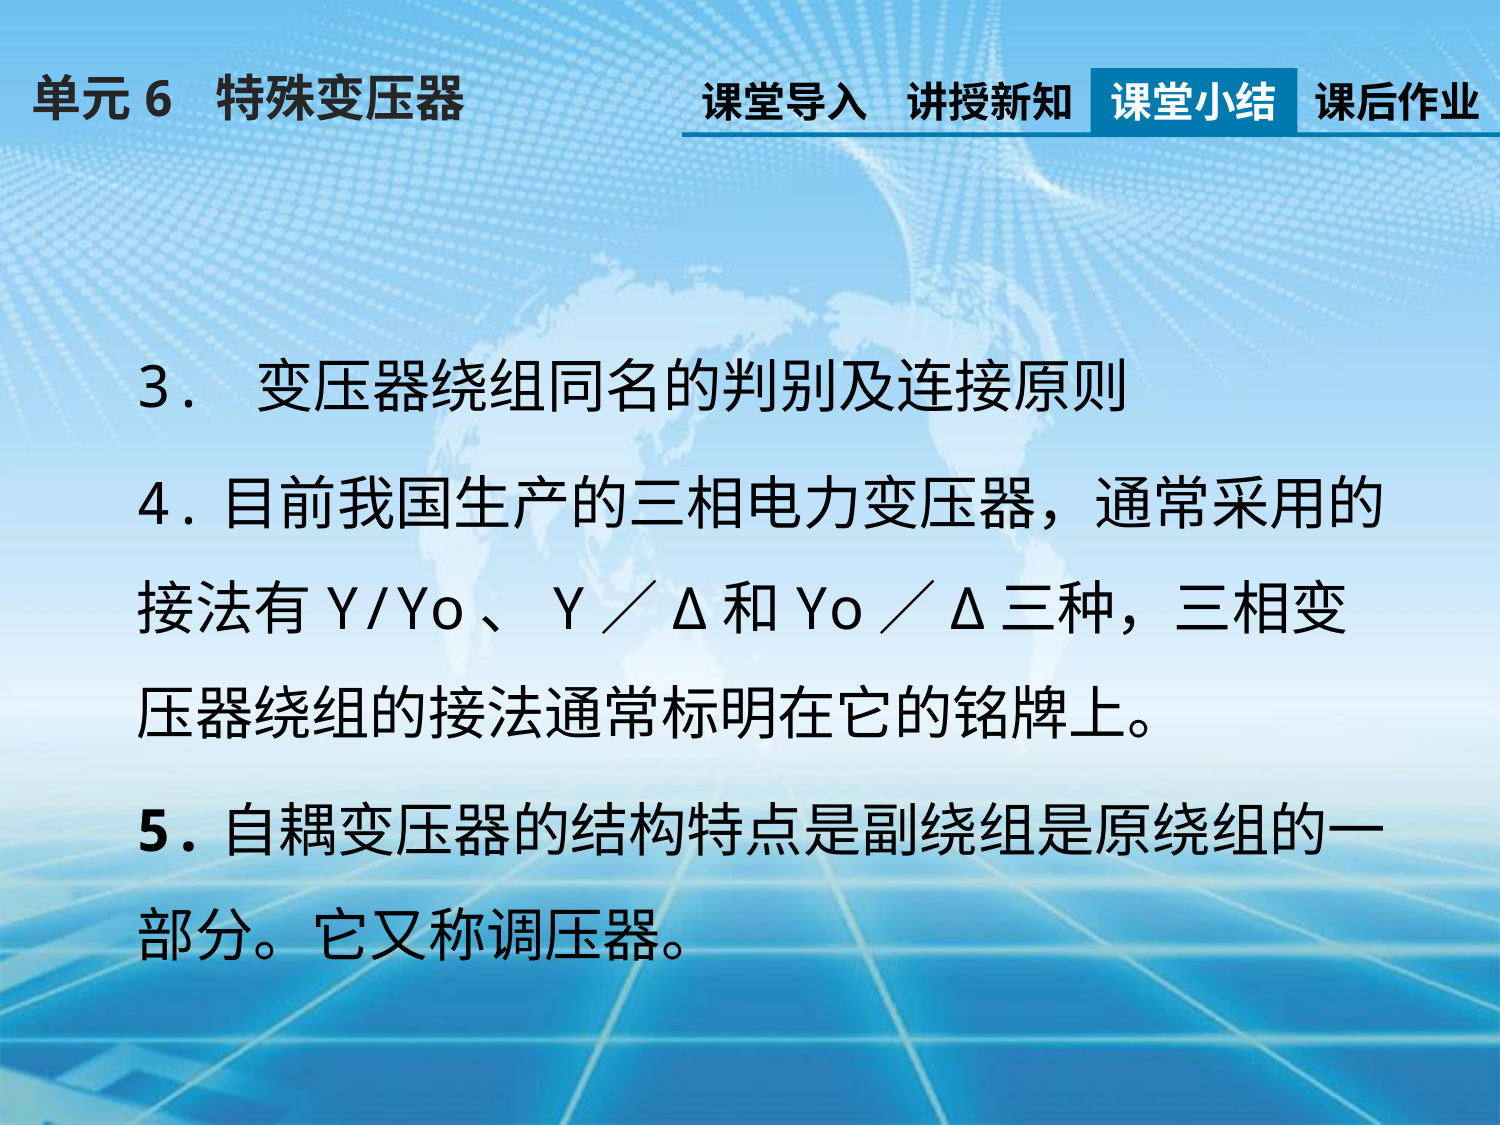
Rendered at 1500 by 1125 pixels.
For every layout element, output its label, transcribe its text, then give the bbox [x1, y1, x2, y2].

picture [0, 0, 1500, 1125]
text_box 3. 变压器绕组同名的判别及连接原则 4.目前我国生产的三相电力变压器，通常采用的接法有Y/Yo、Y／Δ和Yo／Δ三种，三相变压器绕组的接法通常标明在它的铭牌上。 5.自耦变压器的结构特点是副绕组是原绕组的一部分。它又称调压器。 [121, 307, 1418, 954]
text_box 单元6 特殊变压器 [17, 59, 1296, 134]
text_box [681, 67, 1500, 135]
